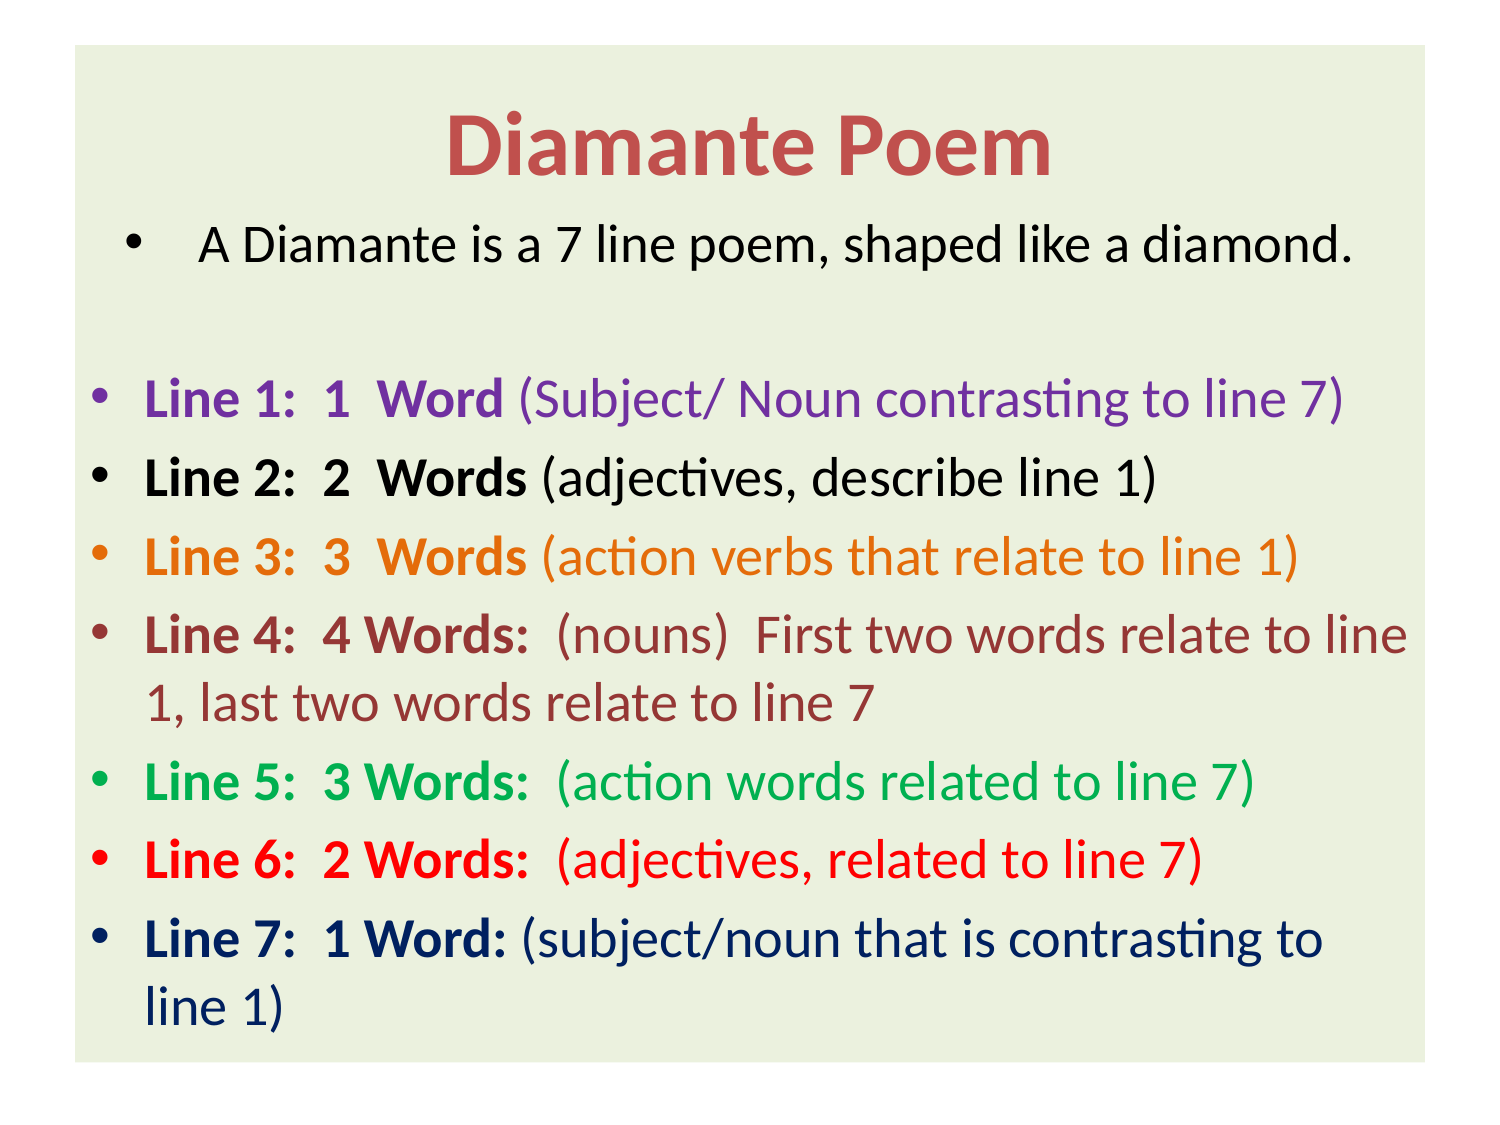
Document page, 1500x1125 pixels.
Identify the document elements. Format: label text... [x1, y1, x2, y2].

list A Diamante is a 7 line poem, shaped like a diamond. Line 1: 1 Word (Subject/ Noun contrasting to line 7) Line 2: 2 Words (adjectives, describe line 1) Line 3: 3 Words (action verbs that relate to line 1) Line 4: 4 Words: (nouns) First two words relate to line 1, last two words relate to line 7 Line 5: 3 Words: (action words related to line 7) Line 6: 2 Words: (adjectives, related to line 7) Line 7: 1 Word: (subject/noun that is contrasting to line 1) [75, 200, 1425, 1063]
title Diamante Poem [75, 45, 1425, 200]
